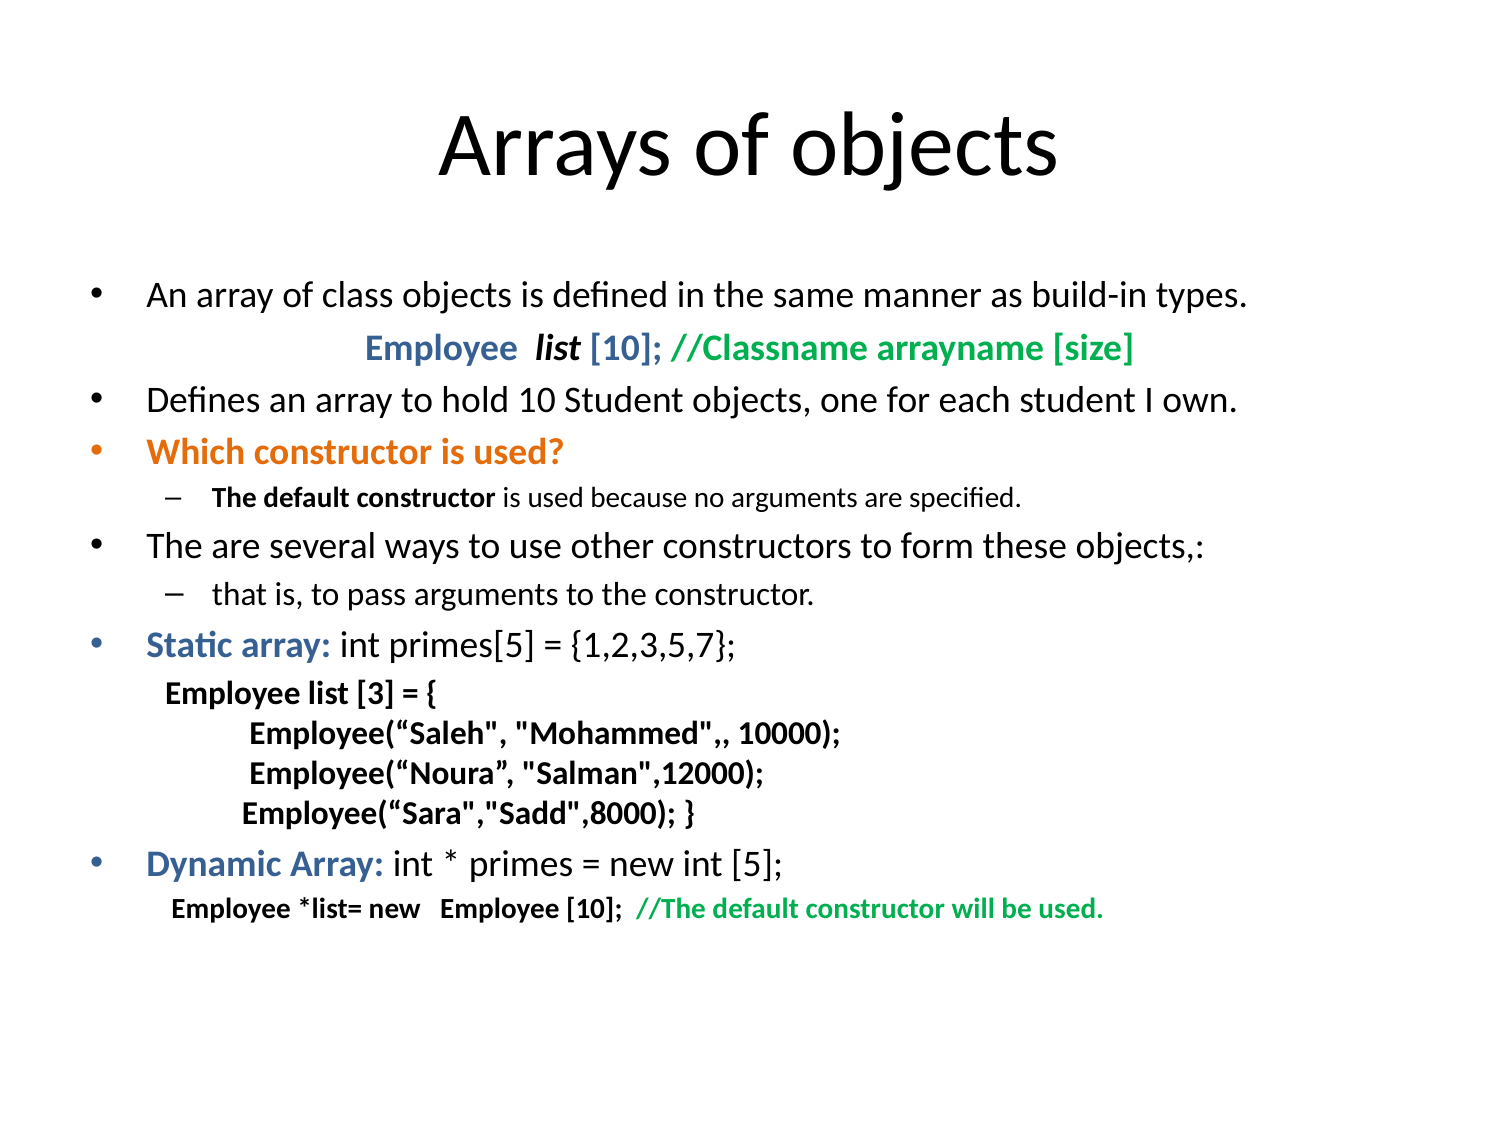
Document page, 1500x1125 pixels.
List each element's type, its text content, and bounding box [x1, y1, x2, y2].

title Arrays of objects [75, 45, 1425, 233]
list An array of class objects is defined in the same manner as build-in types. Employee list [10]; //Classname arrayname [size] Defines an array to hold 10 Student objects, one for each student I own. Which constructor is used? The default constructor is used because no arguments are specified. The are several ways to use other constructors to form these objects,: that is, to pass arguments to the constructor. Static array: int primes[5] = {1,2,3,5,7}; Employee list [3] = { Employee(“Saleh", "Mohammed",, 10000); Employee(“Noura”, "Salman",12000); Employee(“Sara","Sadd",8000); } Dynamic Array: int * primes = new int [5]; Employee *list= new Employee [10]; //The default constructor will be used. [75, 262, 1425, 1005]
